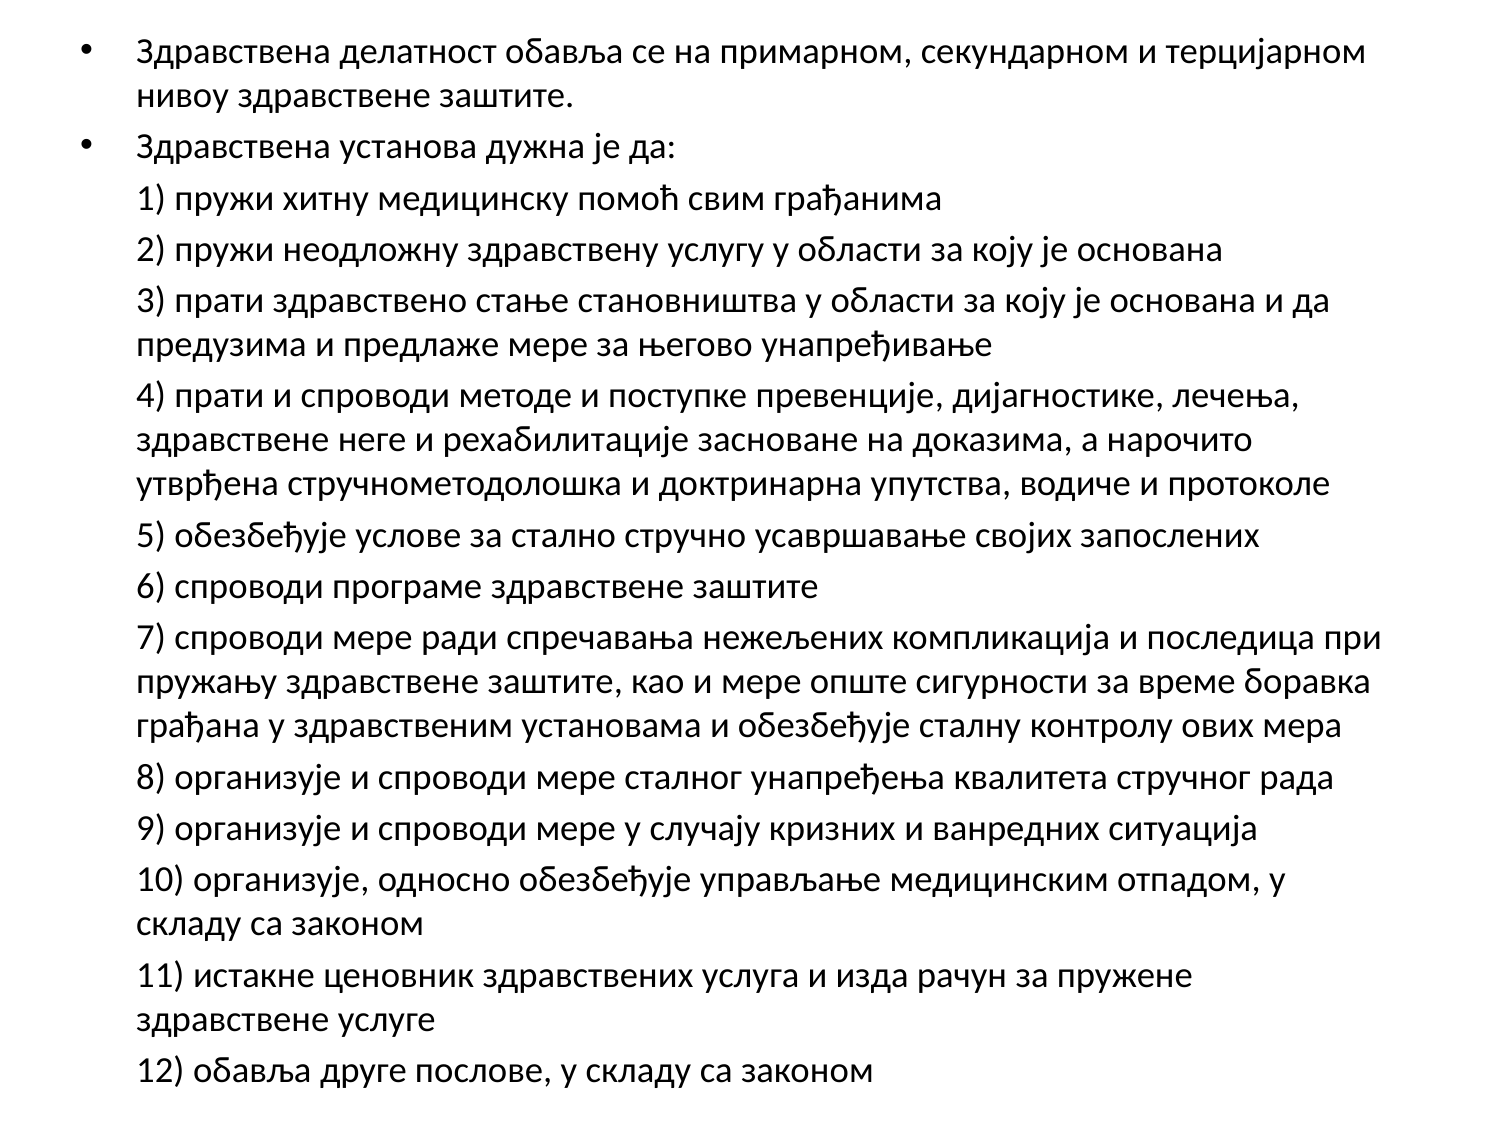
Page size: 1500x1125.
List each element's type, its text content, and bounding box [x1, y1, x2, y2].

list Здравствена делатност обавља се на примарном, секундарном и терцијарном нивоу здравствене заштите. Здравствена установа дужна је да: 1) пружи хитну медицинску помоћ свим грађанима 2) пружи неодложну здравствену услугу у области за коју је основана 3) прати здравствено стање становништва у области за коју је основана и да предузима и предлаже мере за његово унапређивање 4) прати и спроводи методе и поступке превенције, дијагностике, лечења, здравствене неге и рехабилитације засноване на доказима, а нарочито утврђена стручнометодолошка и доктринарна упутства, водиче и протоколе 5) обезбеђује услове за стално стручно усавршавање својих запослених 6) спроводи програме здравствене заштите 7) спроводи мере ради спречавања нежељених компликација и последица при пружању здравствене заштите, као и мере опште сигурности за време боравка грађана у здравственим установама и обезбеђује сталну контролу ових мера 8) организује и спроводи мере сталног унапређења квалитета стручног рада 9) организује и спроводи мере у случају кризних и ванредних ситуација 10) организује, односно обезбеђује управљање медицинским отпадом, у складу са законом 11) истакне ценовник здравствених услуга и изда рачун за пружене здравствене услуге 12) обавља друге послове, у складу са законом [64, 19, 1406, 1125]
